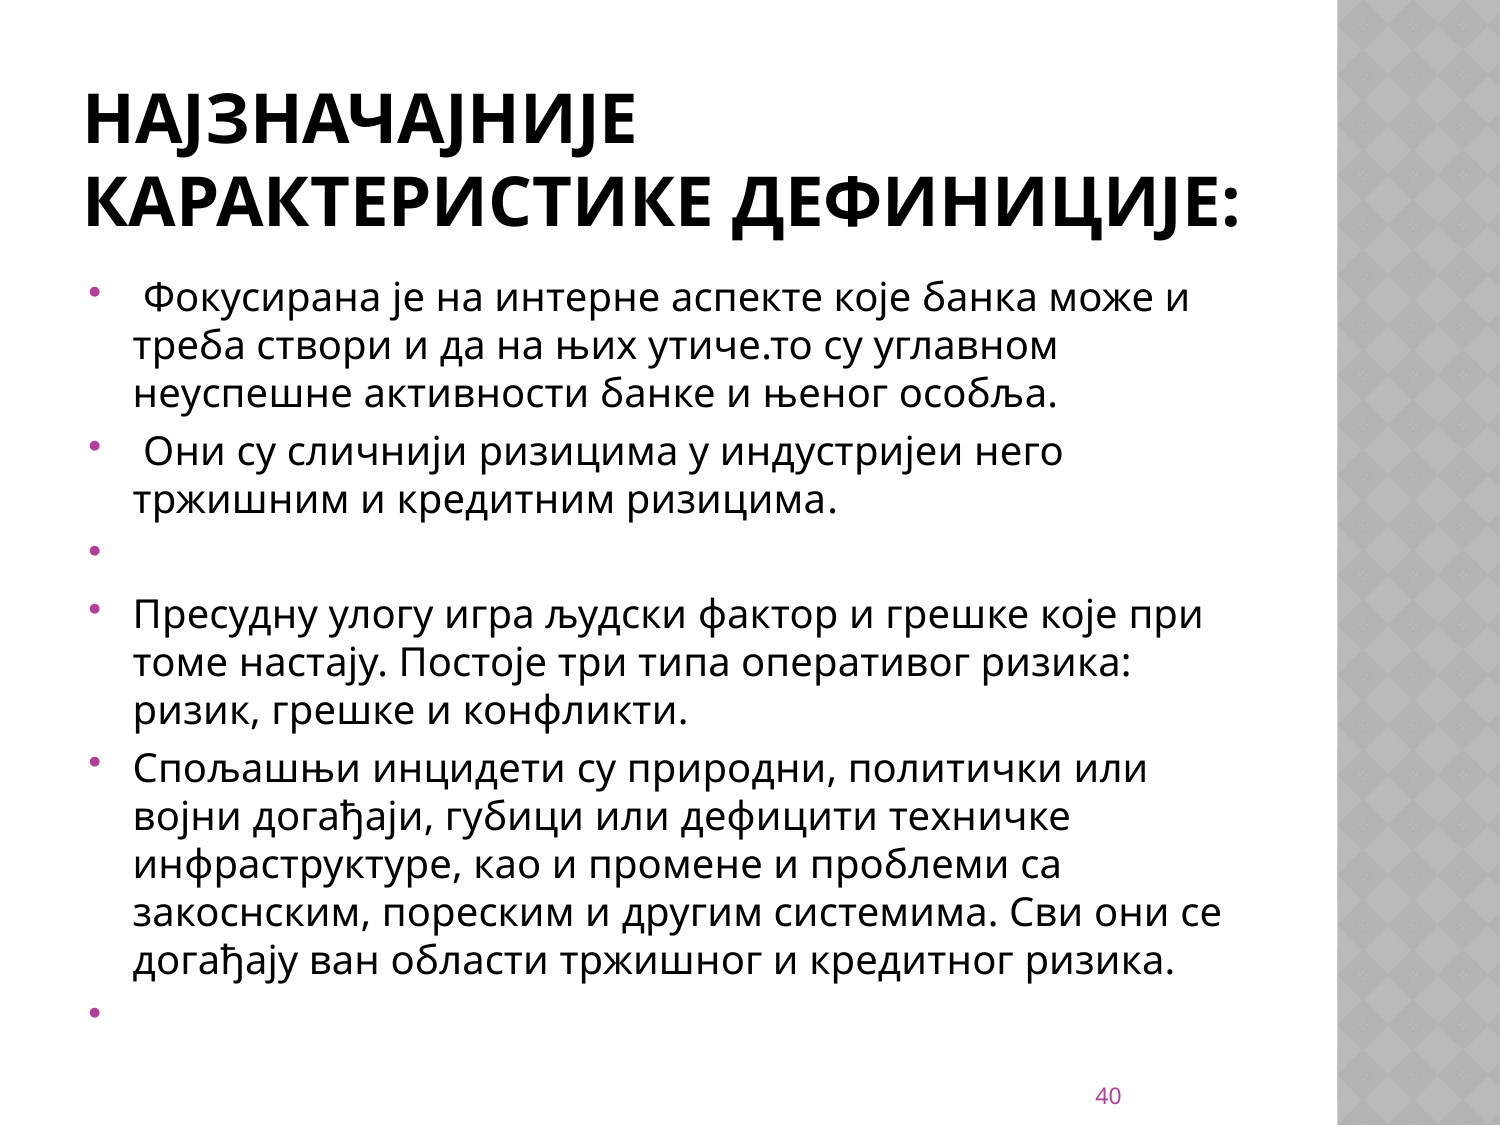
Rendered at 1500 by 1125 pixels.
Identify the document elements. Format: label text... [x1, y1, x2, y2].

list Фокусирана је на интерне аспекте које банка може и треба створи и да на њих утиче.то су углавном неуспешне активности банке и њеног особља. Они су сличнији ризицима у индустријеи него тржишним и кредитним ризицима. Пресудну улогу игра људски фактор и грешке које при томе настају. Постоје три типа оперативог ризика: ризик, грешке и конфликти. Спољашњи инцидети су природни, политички или војни догађаји, губици или дефицити техничке инфраструктуре, као и промене и проблеми са закоснским, пореским и другим системима. Сви они се догађају ван области тржишног и кредитног ризика. [75, 264, 1263, 1059]
slide_number 40 [1025, 1075, 1122, 1113]
title Најзначајније карактеристике дефиниције: [75, 52, 1263, 240]
